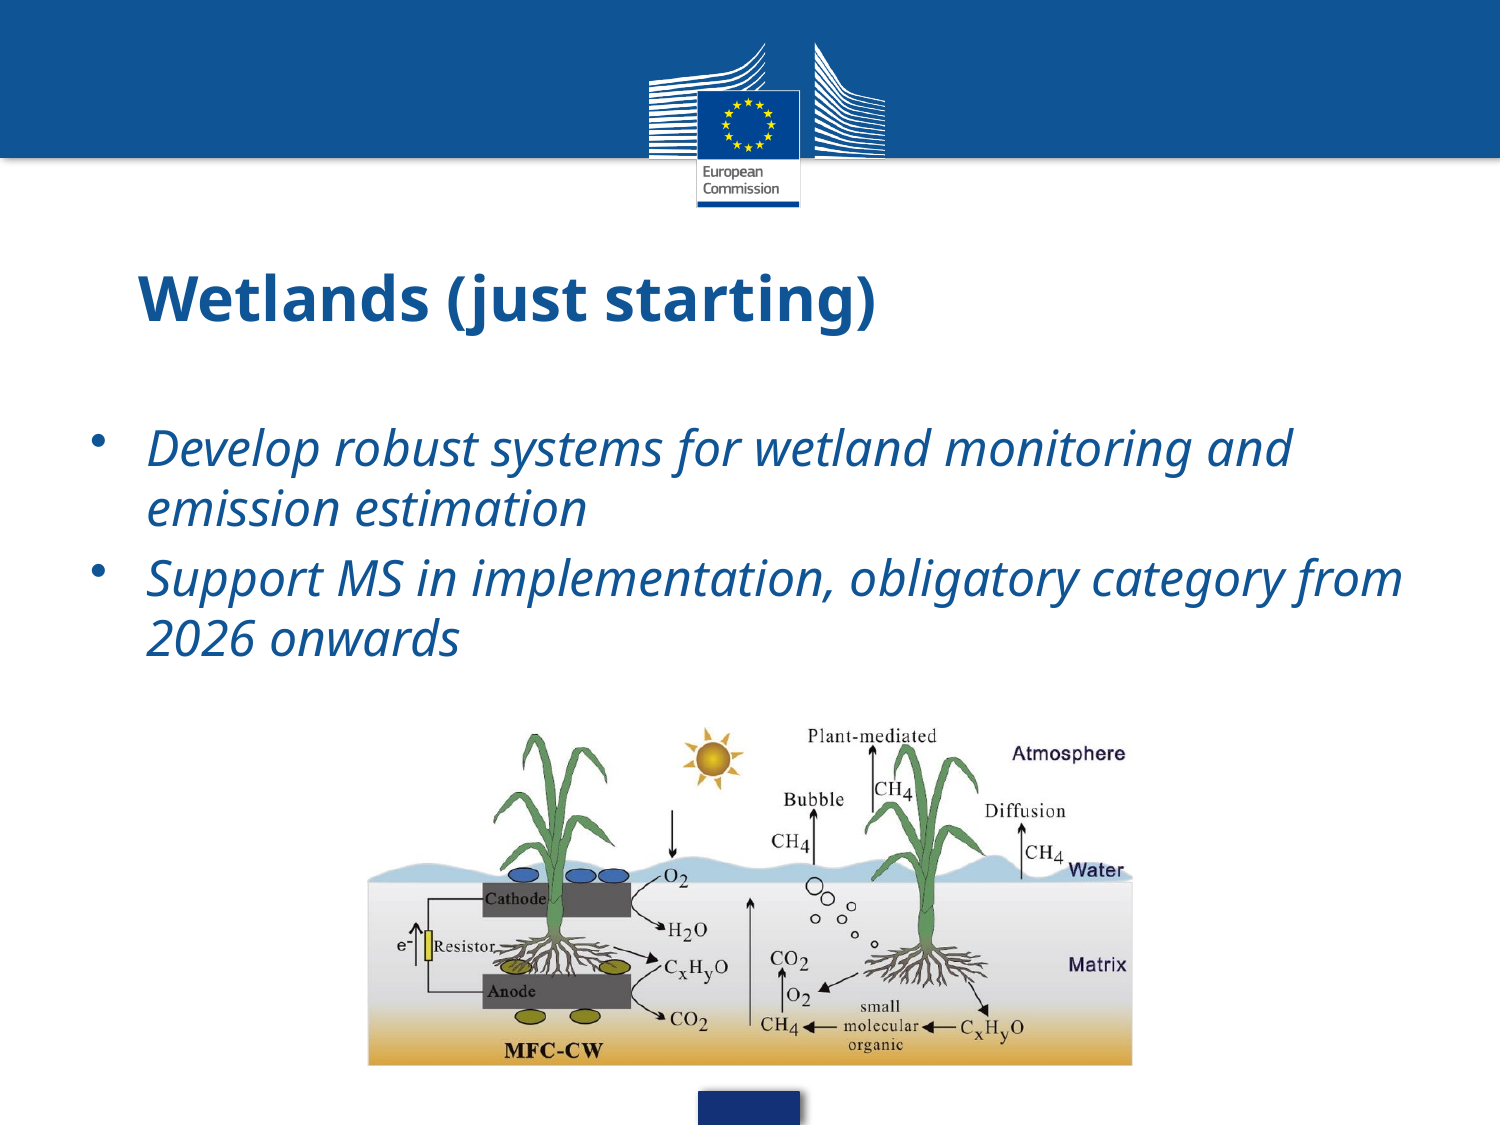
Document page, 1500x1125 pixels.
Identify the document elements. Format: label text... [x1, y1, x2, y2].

picture [649, 42, 885, 208]
picture [366, 727, 1134, 1067]
list Develop robust systems for wetland monitoring and emission estimation Support MS in implementation, obligatory category from 2026 onwards [75, 408, 1425, 988]
title Wetlands (just starting) [64, 219, 1415, 374]
